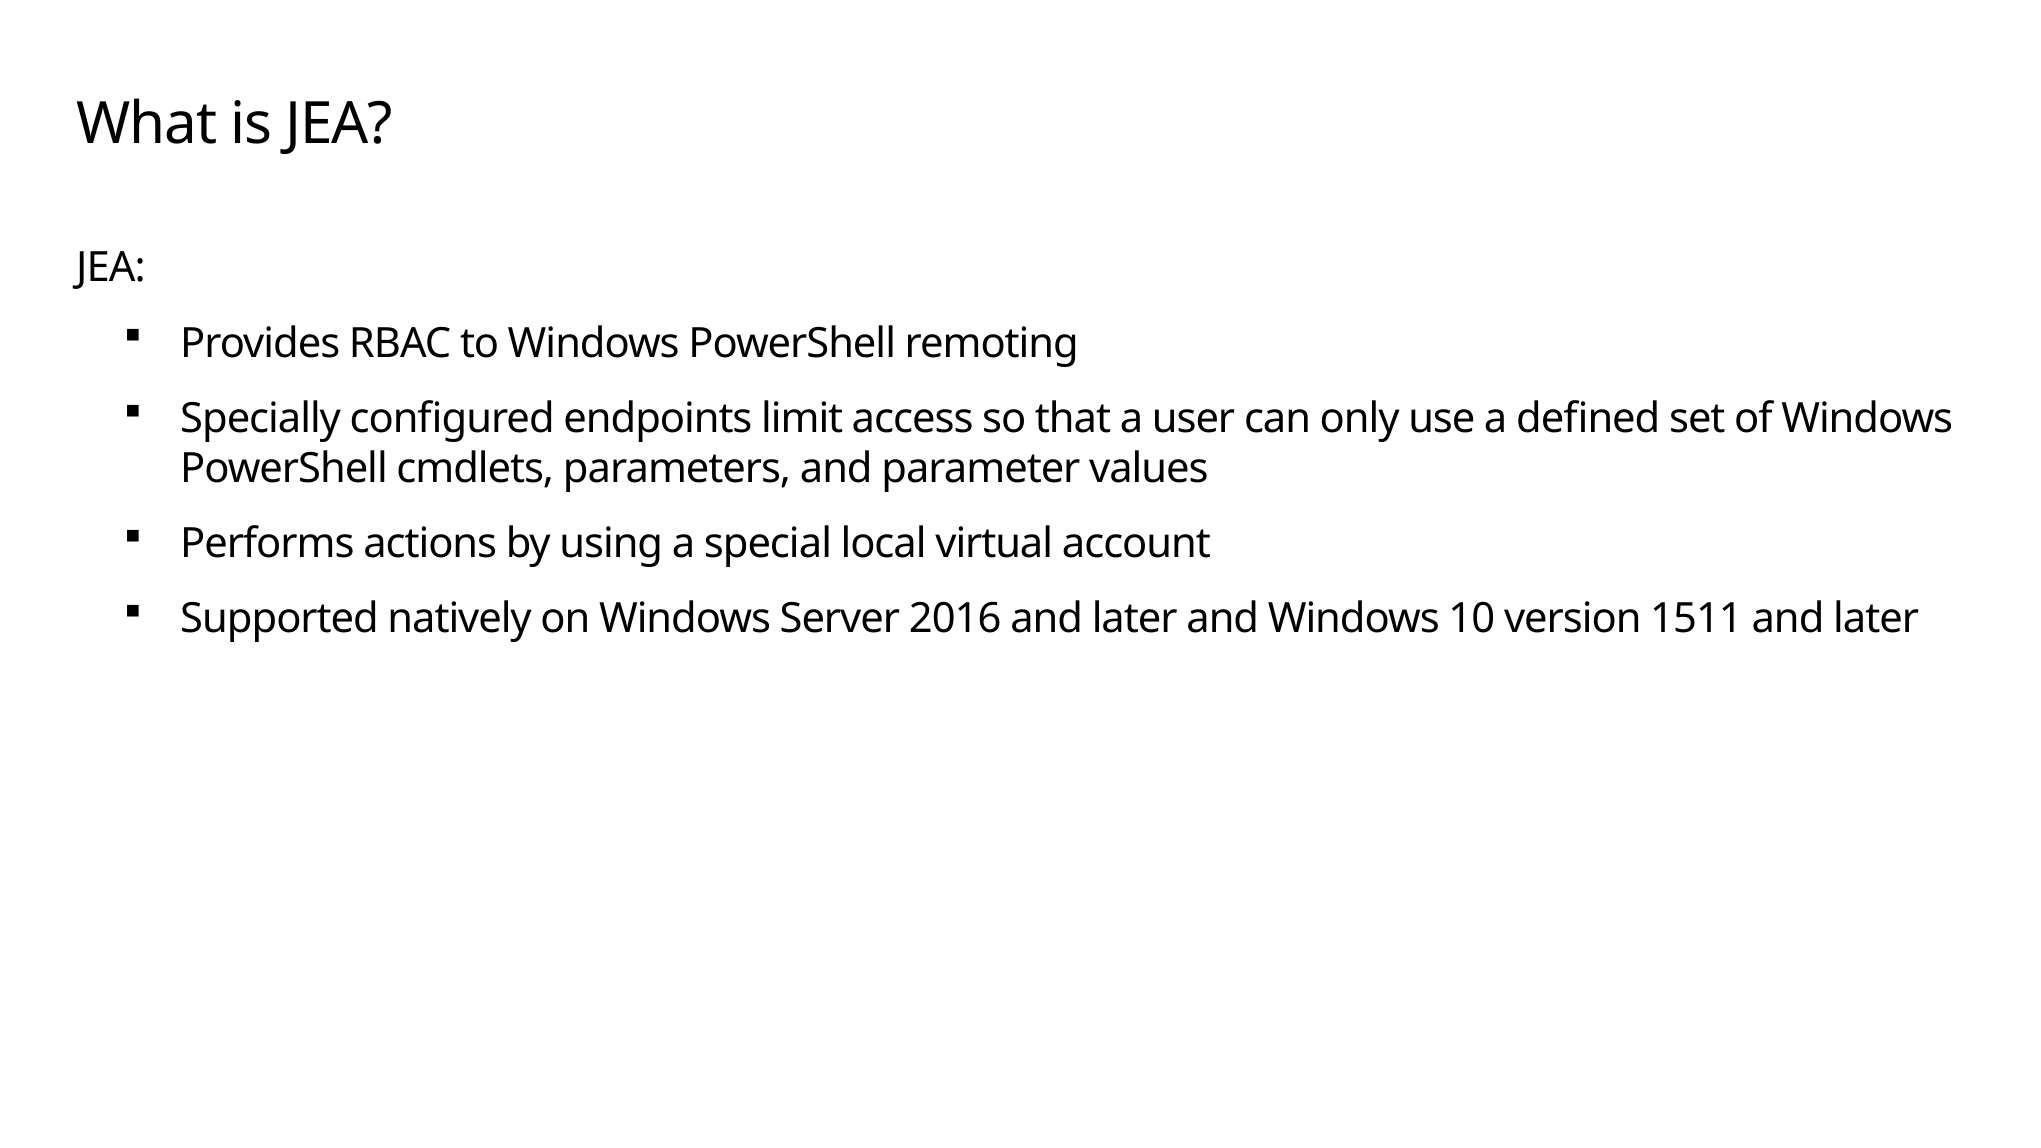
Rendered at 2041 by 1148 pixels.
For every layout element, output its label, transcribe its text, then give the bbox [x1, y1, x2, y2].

title What is JEA? [76, 93, 1968, 161]
list JEA: Provides RBAC to Windows PowerShell remoting Specially configured endpoints limit access so that a user can only use a defined set of Windows PowerShell cmdlets, parameters, and parameter values Performs actions by using a special local virtual account Supported natively on Windows Server 2016 and later and Windows 10 version 1511 and later [76, 240, 1970, 1074]
